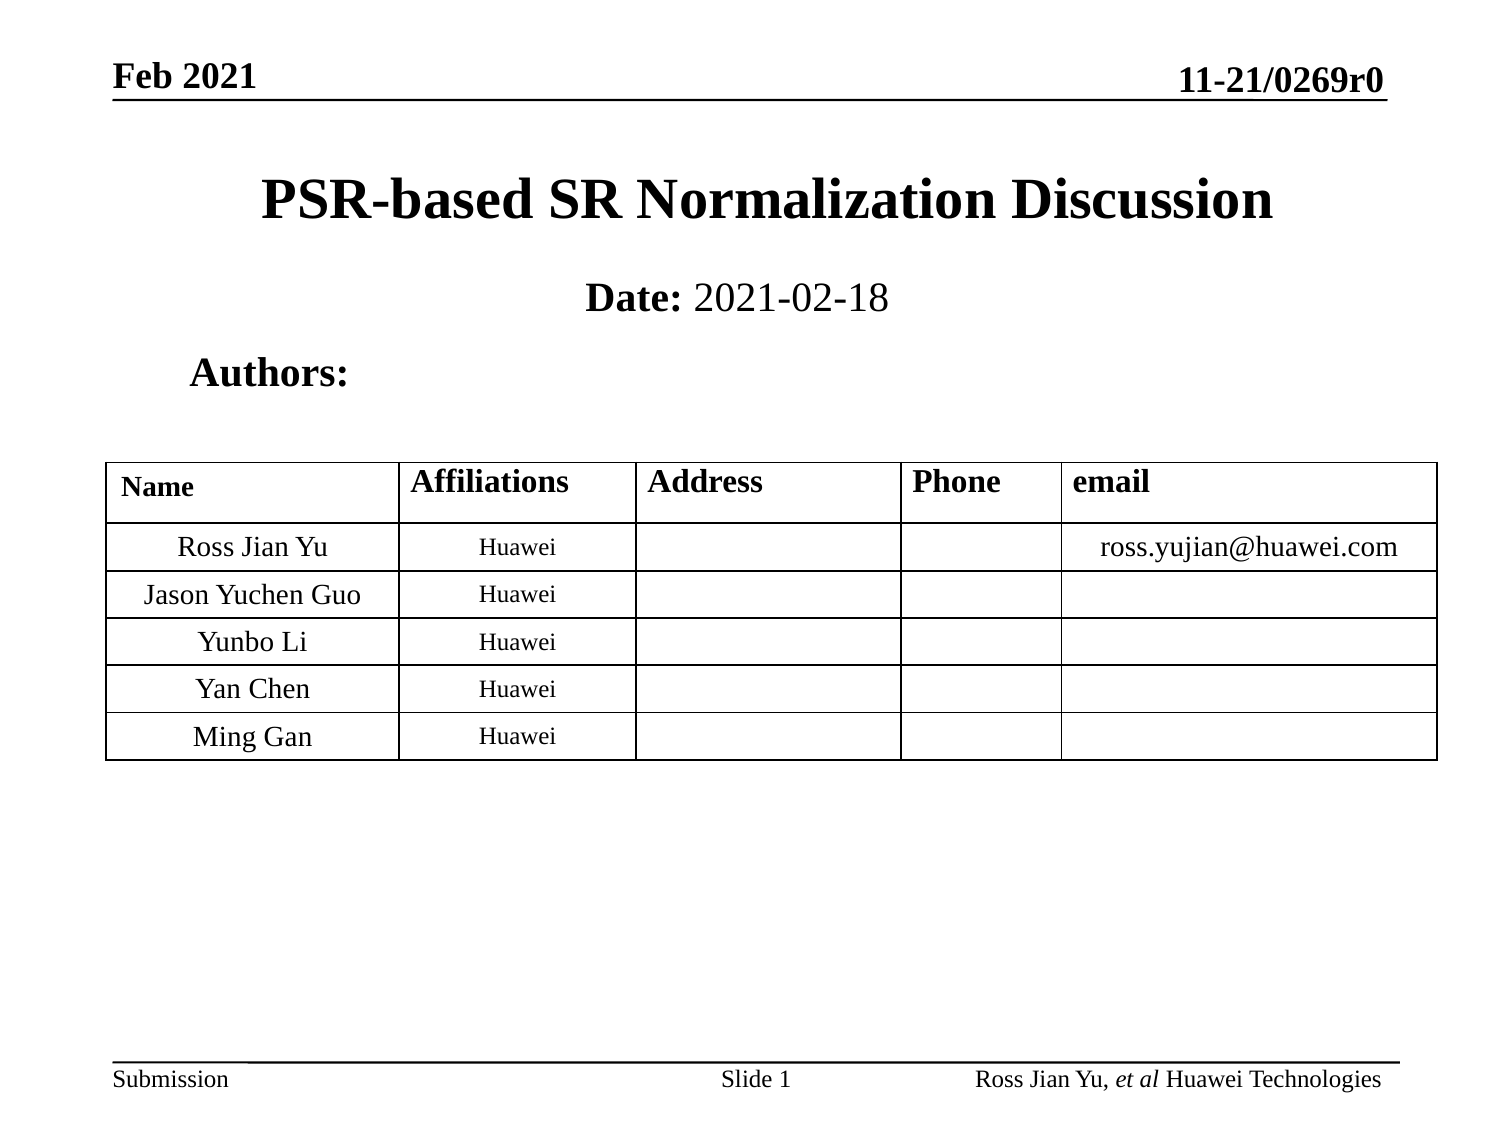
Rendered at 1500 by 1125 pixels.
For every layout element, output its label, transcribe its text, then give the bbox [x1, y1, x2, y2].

slide_number Slide 1 [712, 1061, 800, 1093]
table_cell Huawei [400, 572, 635, 617]
table_cell [1062, 572, 1436, 617]
table_cell Ming Gan [107, 713, 398, 759]
table_cell [637, 713, 900, 759]
table_cell [902, 524, 1061, 570]
table_cell [637, 666, 900, 712]
table_cell [1062, 713, 1436, 759]
table_cell [902, 666, 1061, 712]
table_header Name [107, 463, 398, 522]
title PSR-based SR Normalization Discussion [27, 124, 1500, 251]
table_cell Huawei [400, 619, 635, 664]
table_header Phone [902, 463, 1061, 522]
list Date: 2021-02-18 [99, 262, 1376, 326]
table_header email [1062, 463, 1436, 522]
table_cell [902, 619, 1061, 664]
table_cell Yan Chen [107, 666, 398, 712]
table_cell Huawei [400, 666, 635, 712]
table_header Affiliations [400, 463, 635, 522]
table_cell [902, 572, 1061, 617]
table_cell Huawei [400, 524, 635, 570]
table_cell [637, 572, 900, 617]
table_header Address [637, 463, 900, 522]
table_cell ross.yujian@huawei.com [1062, 524, 1436, 570]
table_cell Ross Jian Yu [107, 524, 398, 570]
table_cell Yunbo Li [107, 619, 398, 664]
table_cell [1062, 666, 1436, 712]
table_cell Huawei [400, 713, 635, 759]
table_cell Jason Yuchen Guo [107, 572, 398, 617]
text_box Authors: [174, 337, 412, 400]
table_cell [1062, 619, 1436, 664]
table_cell [902, 713, 1061, 759]
table_cell [637, 524, 900, 570]
table_cell [637, 619, 900, 664]
